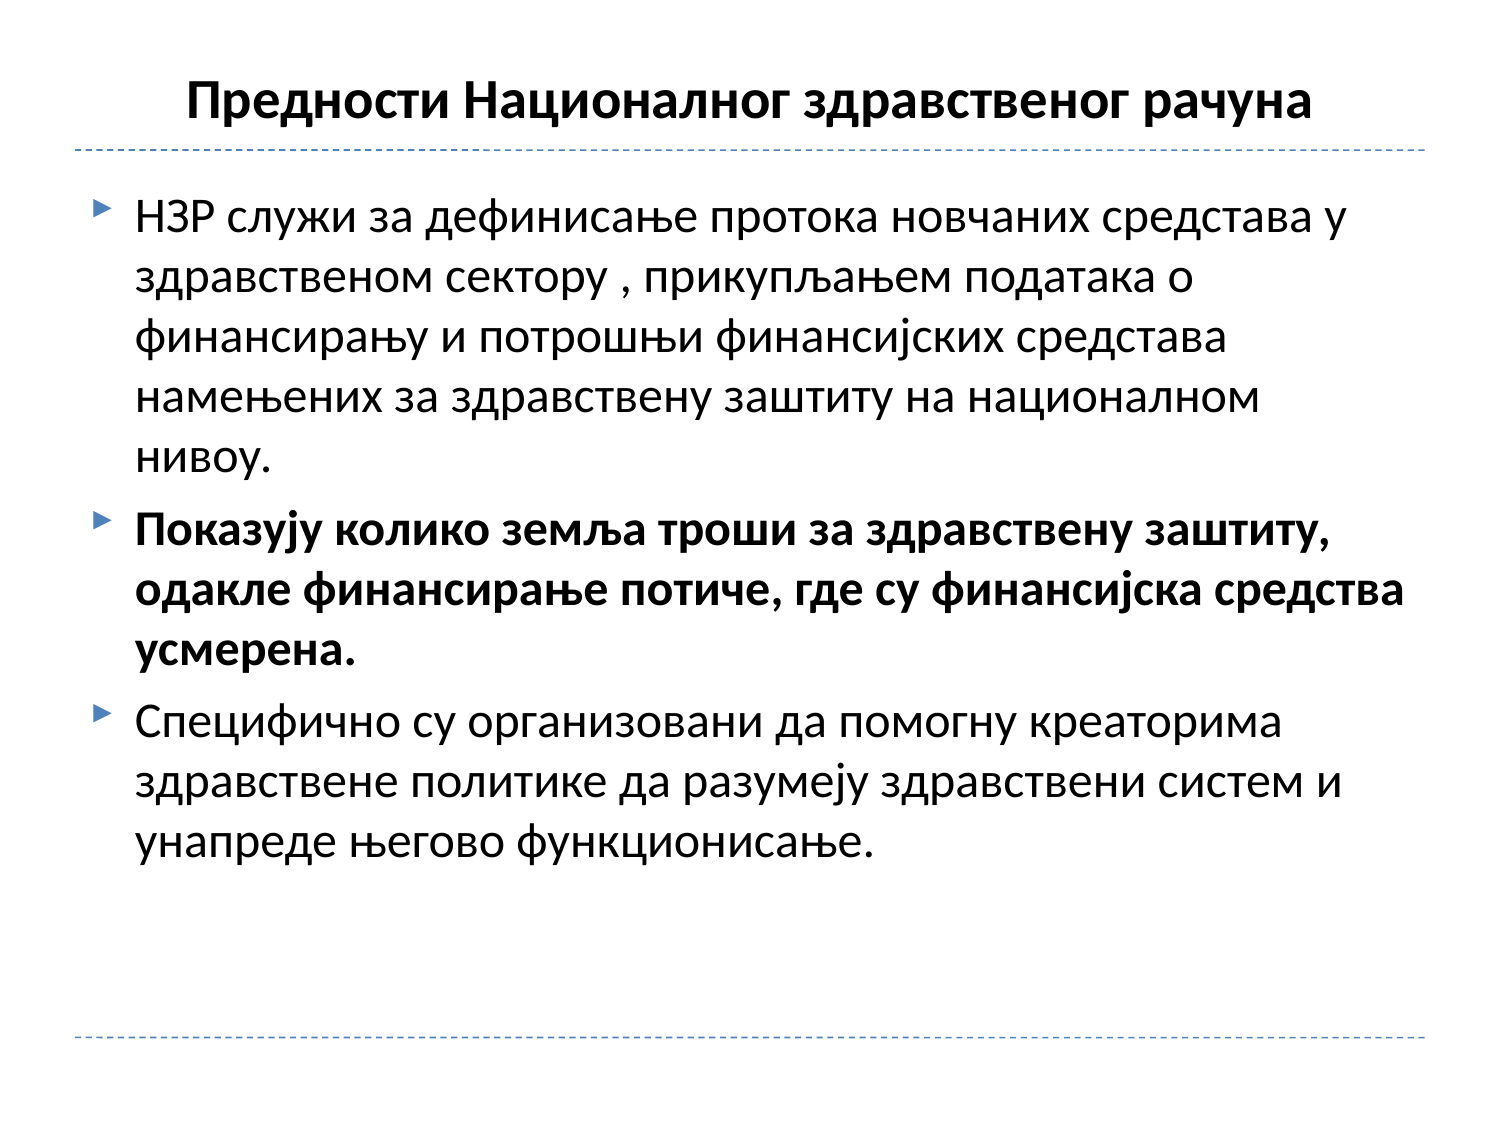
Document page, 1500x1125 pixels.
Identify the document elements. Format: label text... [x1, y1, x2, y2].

title Предности Националног здравственог рачуна [74, 12, 1426, 138]
list НЗР служи за дефинисање протока новчаних средстава у здравственом сектору , прикупљањем података о финансирању и потрошњи финансијских средстава намењених за здравствену заштиту на националном нивоу. Показују колико земља троши за здравствену заштиту, одакле финансирање потиче, где су финансијска средства усмерена. Специфично су организовани да помогну креаторима здравствене политике да разумеју здравствени систем и унапреде његово функционисање. [74, 174, 1426, 1038]
